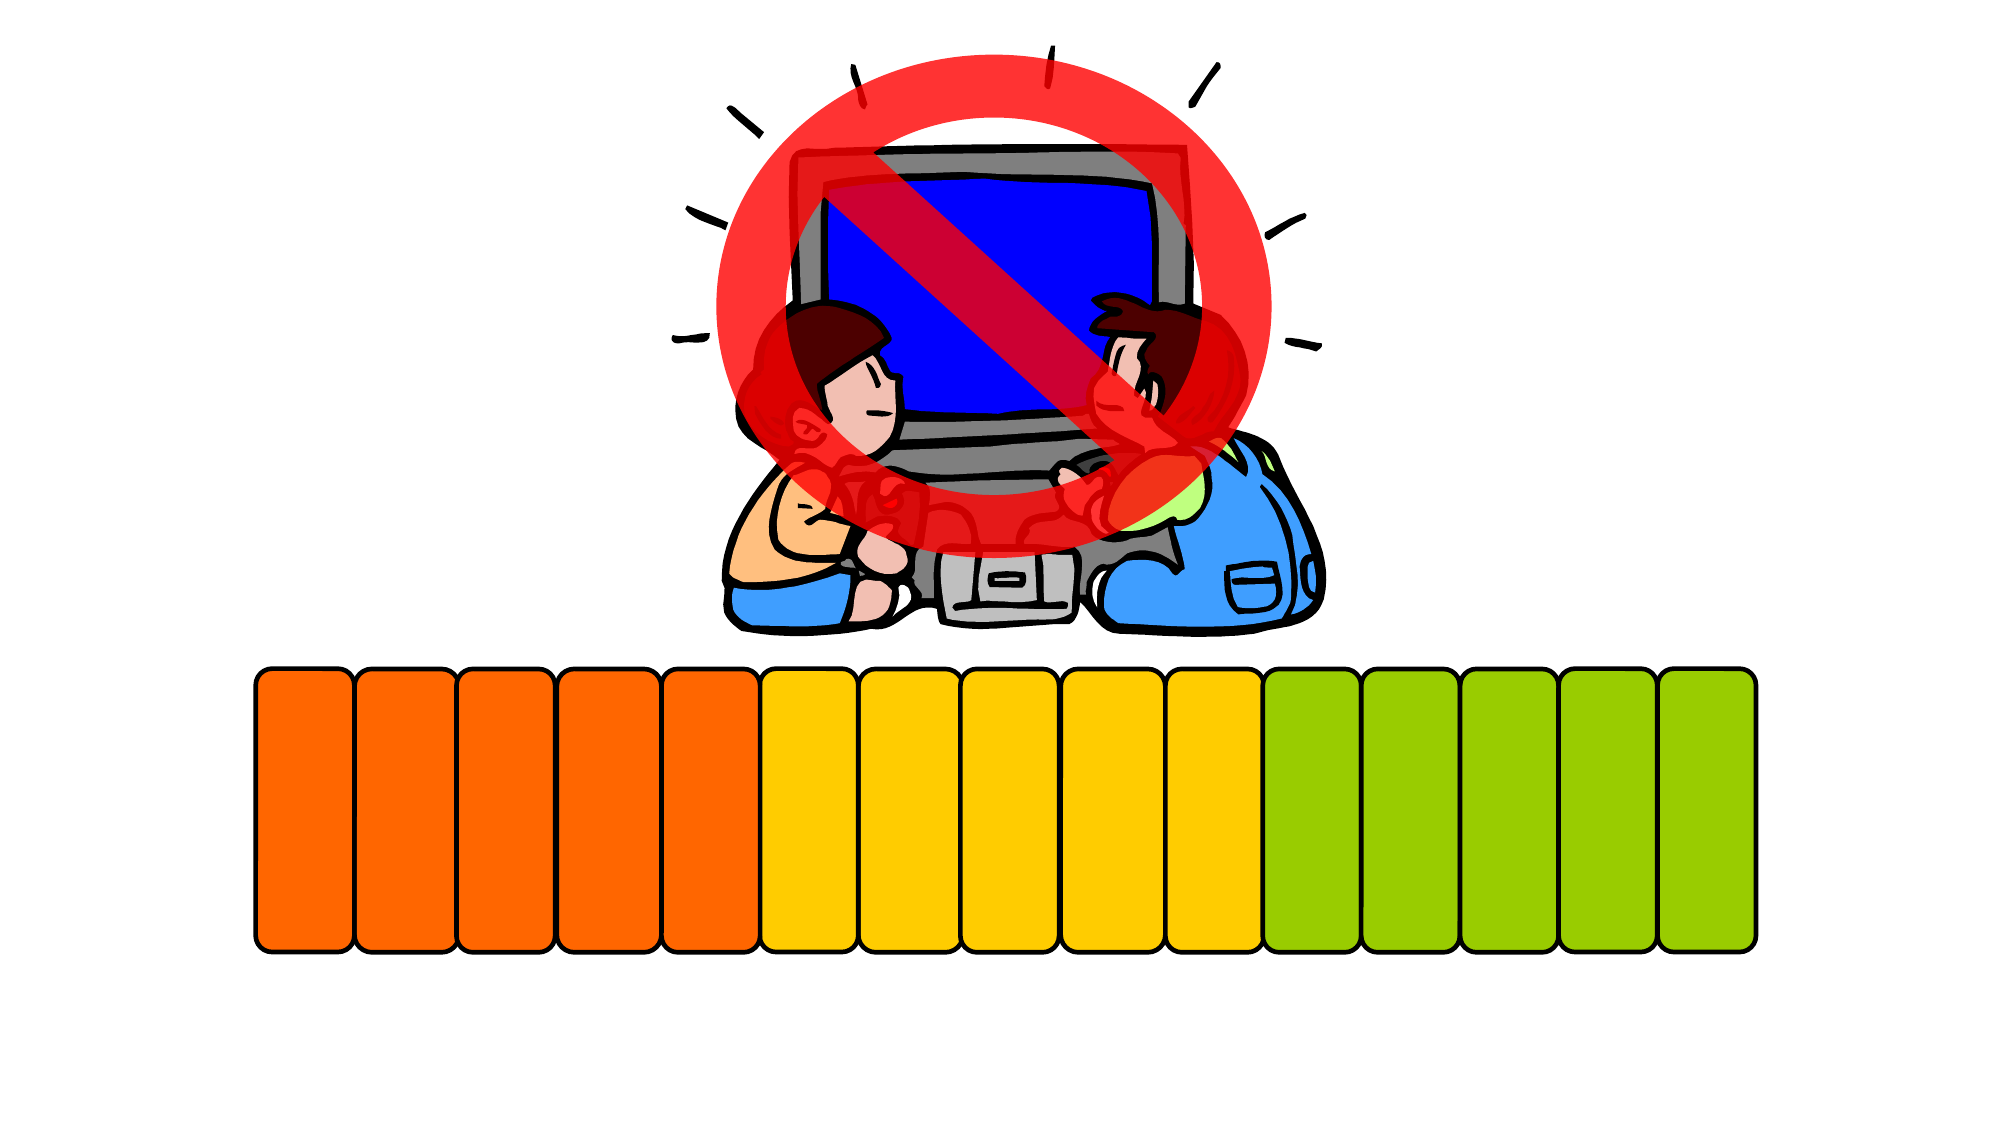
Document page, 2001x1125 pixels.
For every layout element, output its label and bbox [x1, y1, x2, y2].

text_box [960, 668, 1060, 953]
text_box [760, 668, 859, 953]
text_box [858, 668, 961, 953]
text_box [1657, 668, 1757, 953]
text_box [1262, 668, 1361, 953]
text_box [1060, 668, 1165, 953]
text_box [1165, 668, 1263, 953]
text_box [354, 668, 458, 953]
text_box [456, 668, 556, 953]
text_box [1558, 668, 1657, 953]
text_box [556, 668, 661, 953]
picture [668, 45, 1337, 640]
text_box [1460, 668, 1559, 953]
text_box [255, 668, 355, 953]
text_box [661, 668, 761, 953]
text_box [1361, 668, 1460, 953]
